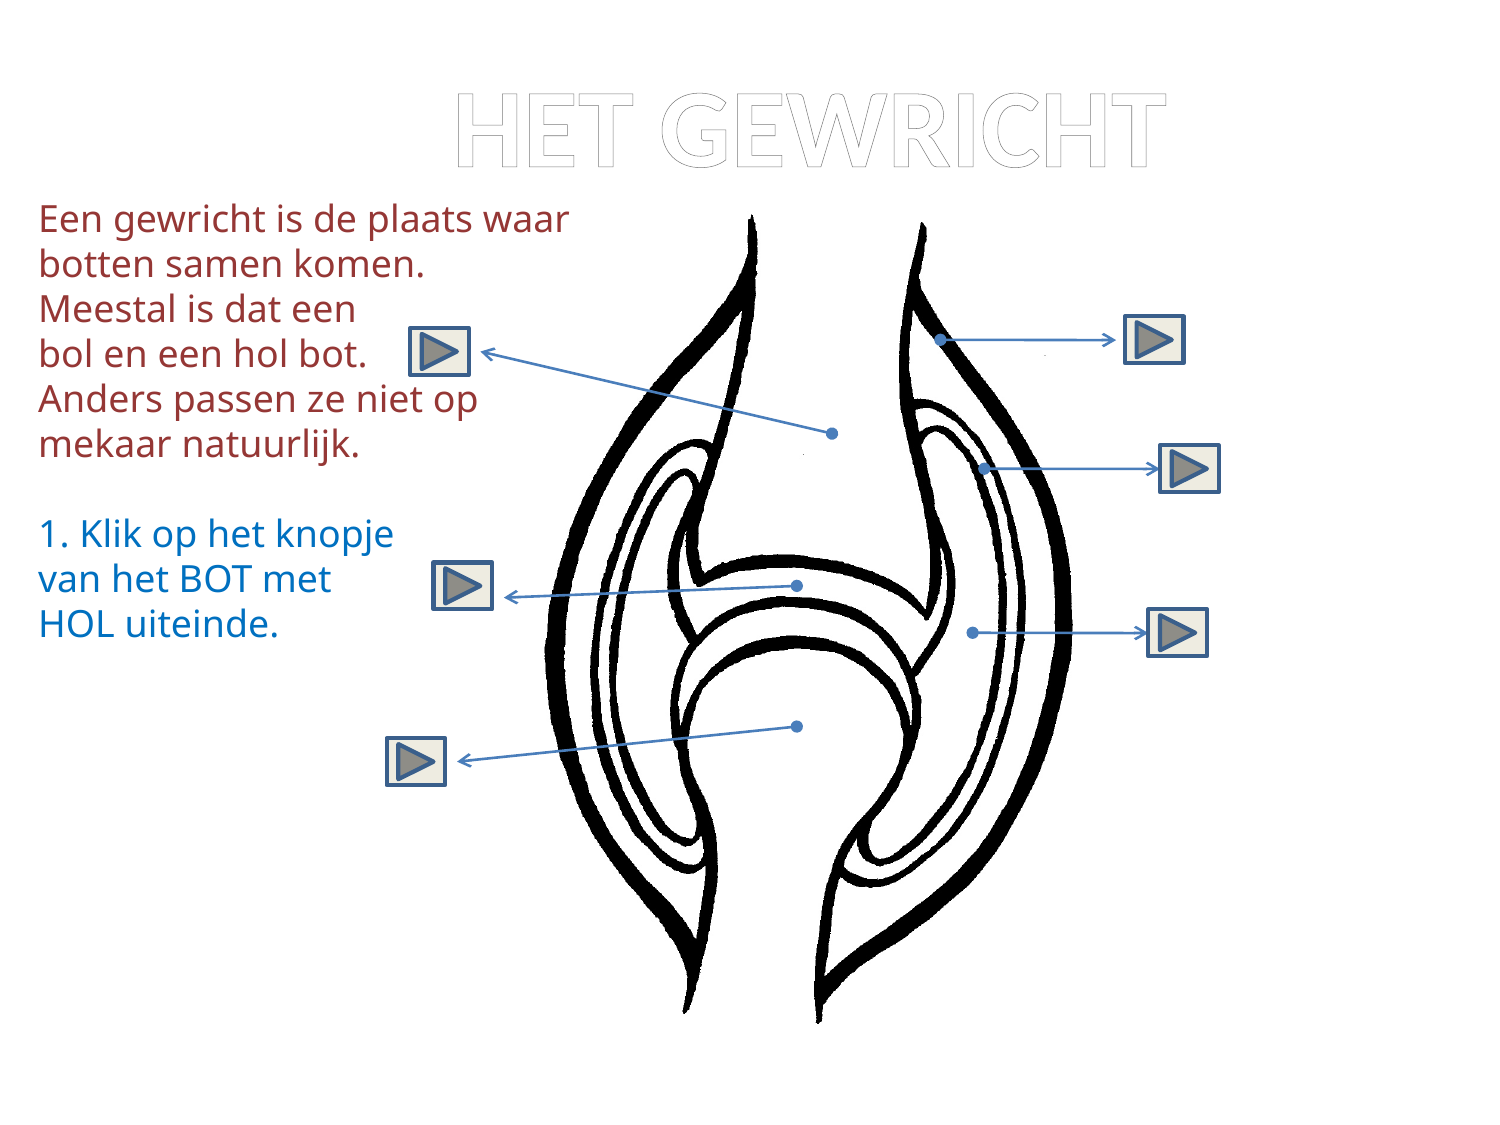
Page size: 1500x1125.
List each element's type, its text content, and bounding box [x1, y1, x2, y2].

text_box [408, 326, 471, 377]
text_box [385, 736, 447, 787]
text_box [480, 351, 833, 434]
picture [503, 163, 1114, 1067]
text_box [503, 585, 798, 598]
text_box Een gewricht is de plaats waar botten samen komen. Meestal is dat een bol en een hol bot. Anders passen ze niet op mekaar natuurlijk. 1. Klik op het knopje van het BOT met HOL uiteinde. [23, 187, 498, 653]
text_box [456, 726, 798, 762]
text_box HET GEWRICHT [437, 46, 1183, 197]
text_box [1146, 607, 1209, 658]
text_box [1123, 314, 1186, 365]
text_box [431, 560, 494, 611]
text_box [1158, 443, 1221, 494]
